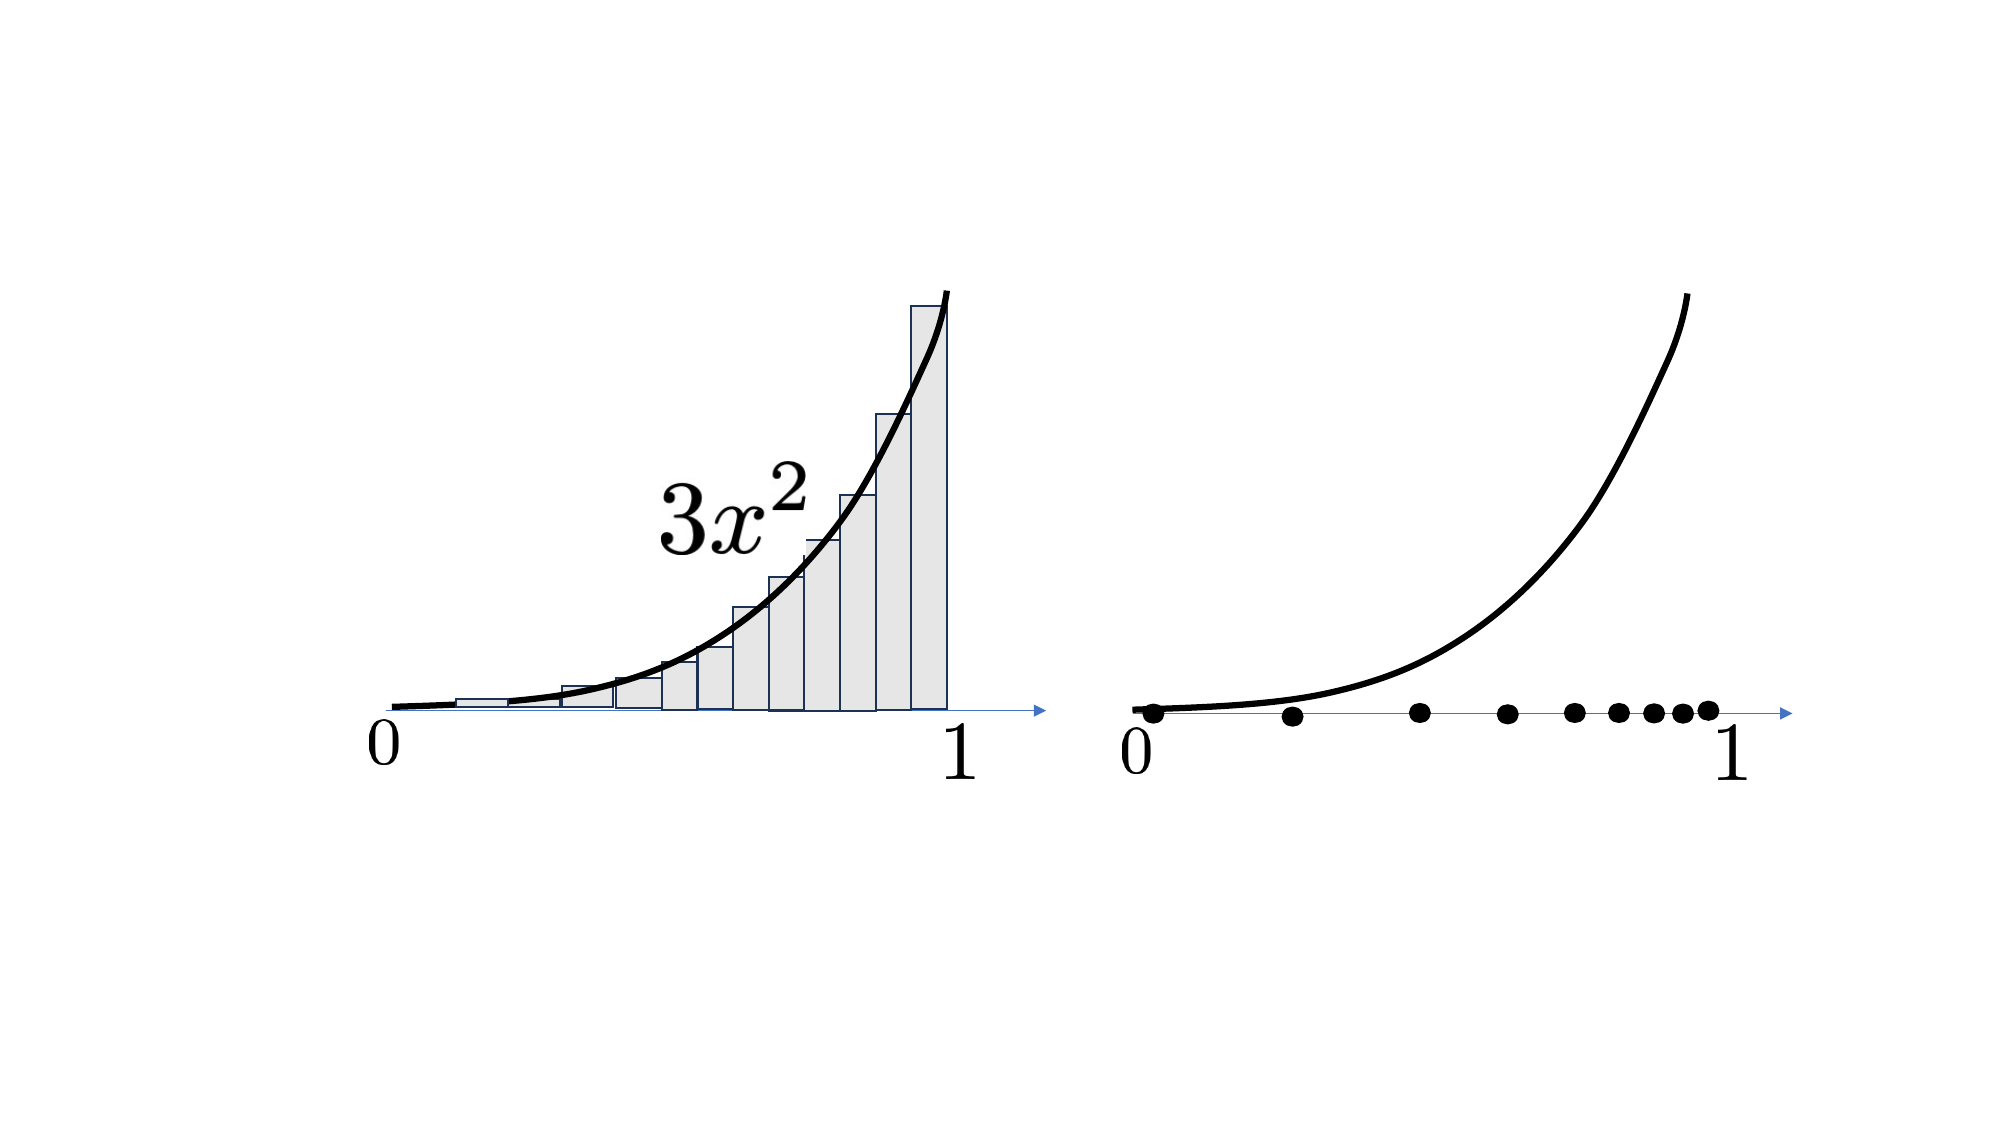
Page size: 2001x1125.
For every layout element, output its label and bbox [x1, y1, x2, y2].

text_box [661, 661, 698, 710]
text_box [1409, 714, 1431, 724]
text_box [391, 290, 948, 708]
text_box [768, 576, 805, 710]
text_box [839, 494, 877, 710]
text_box [1281, 714, 1304, 727]
text_box [1282, 706, 1303, 713]
picture [946, 723, 975, 779]
text_box [1564, 714, 1586, 724]
text_box [732, 606, 770, 710]
text_box [1697, 700, 1720, 713]
text_box [1563, 702, 1586, 713]
text_box [910, 305, 948, 710]
text_box [1672, 714, 1694, 724]
text_box [1142, 703, 1165, 713]
text_box [696, 646, 734, 710]
text_box [1142, 714, 1165, 724]
text_box [1608, 714, 1630, 724]
text_box [1497, 704, 1519, 713]
picture [369, 719, 399, 765]
picture [661, 461, 806, 555]
text_box [1698, 714, 1719, 721]
text_box [875, 413, 912, 710]
picture [1122, 727, 1151, 774]
text_box [1643, 703, 1666, 713]
text_box [615, 677, 663, 709]
text_box [509, 698, 561, 708]
text_box [1408, 702, 1431, 713]
text_box [1672, 703, 1694, 713]
text_box [561, 686, 614, 708]
text_box [455, 698, 509, 708]
text_box [1643, 714, 1665, 724]
picture [1718, 724, 1747, 780]
text_box [803, 539, 841, 710]
text_box [1132, 293, 1689, 711]
text_box [1607, 702, 1631, 713]
text_box [1496, 714, 1519, 725]
